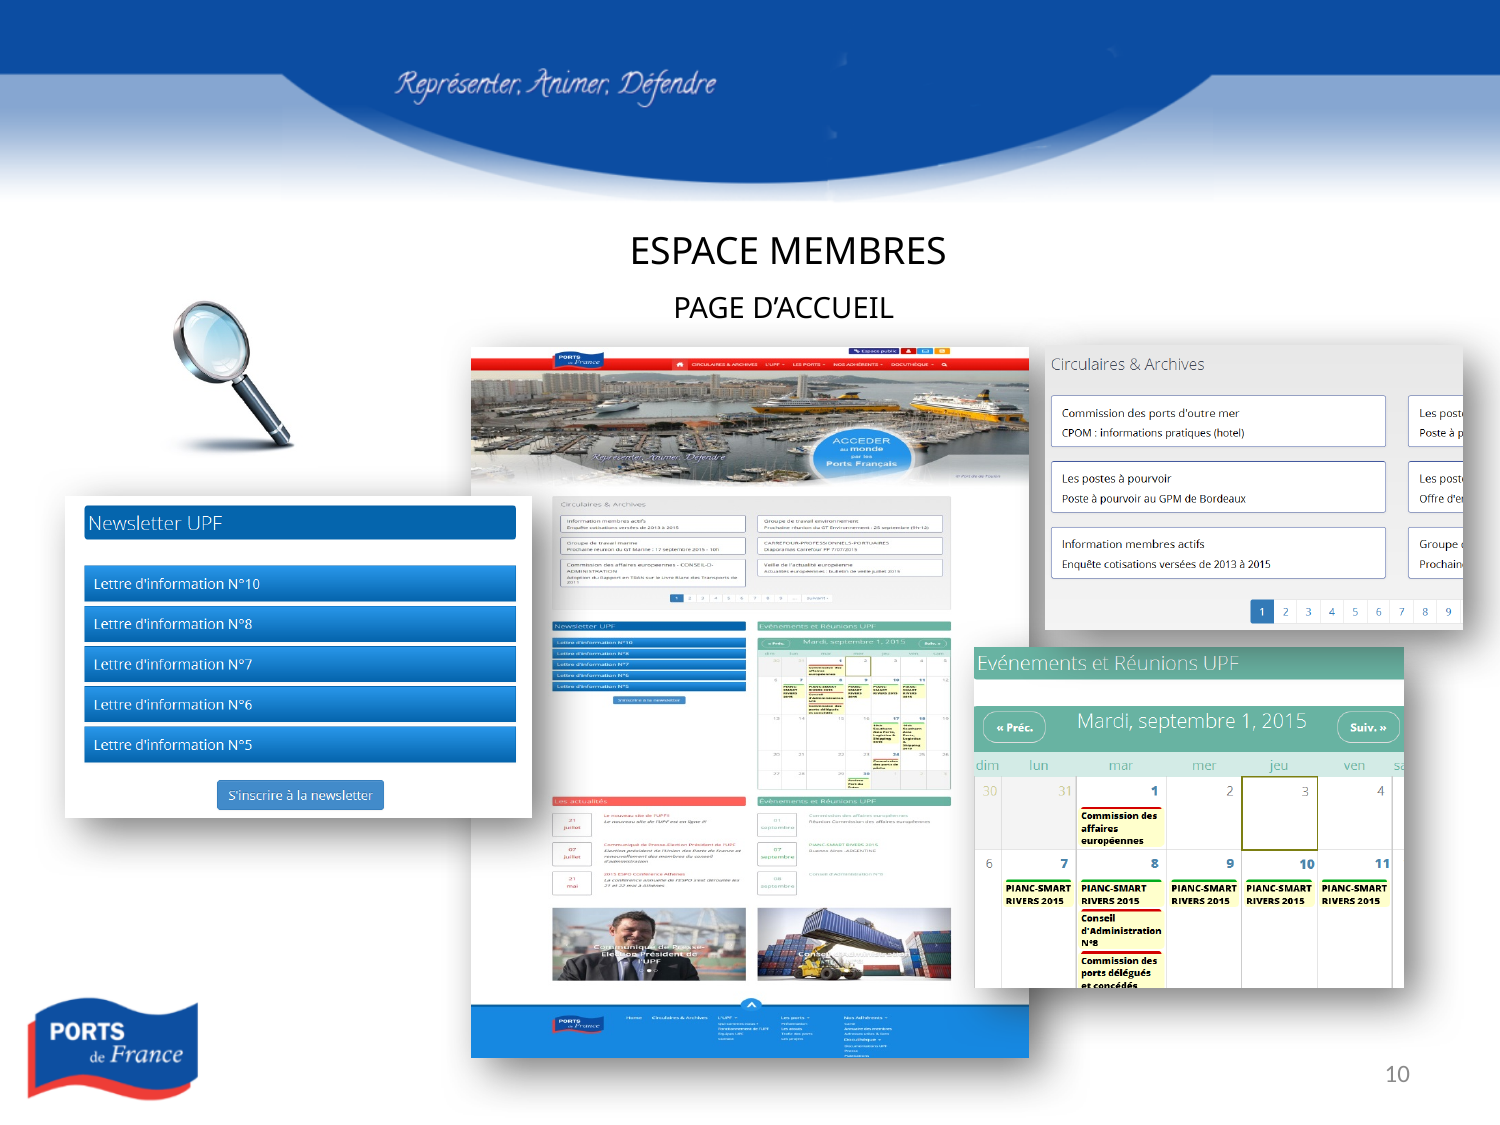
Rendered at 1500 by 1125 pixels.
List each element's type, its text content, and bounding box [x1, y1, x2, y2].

picture [65, 347, 1404, 1058]
picture [0, 0, 1500, 221]
picture [1045, 344, 1463, 630]
text_box ESPACE MEMBRES [132, 229, 1444, 279]
picture [0, 987, 214, 1107]
text_box page d’Accueil [349, 282, 1151, 332]
slide_number 10 [1074, 1042, 1425, 1103]
picture [149, 281, 319, 469]
